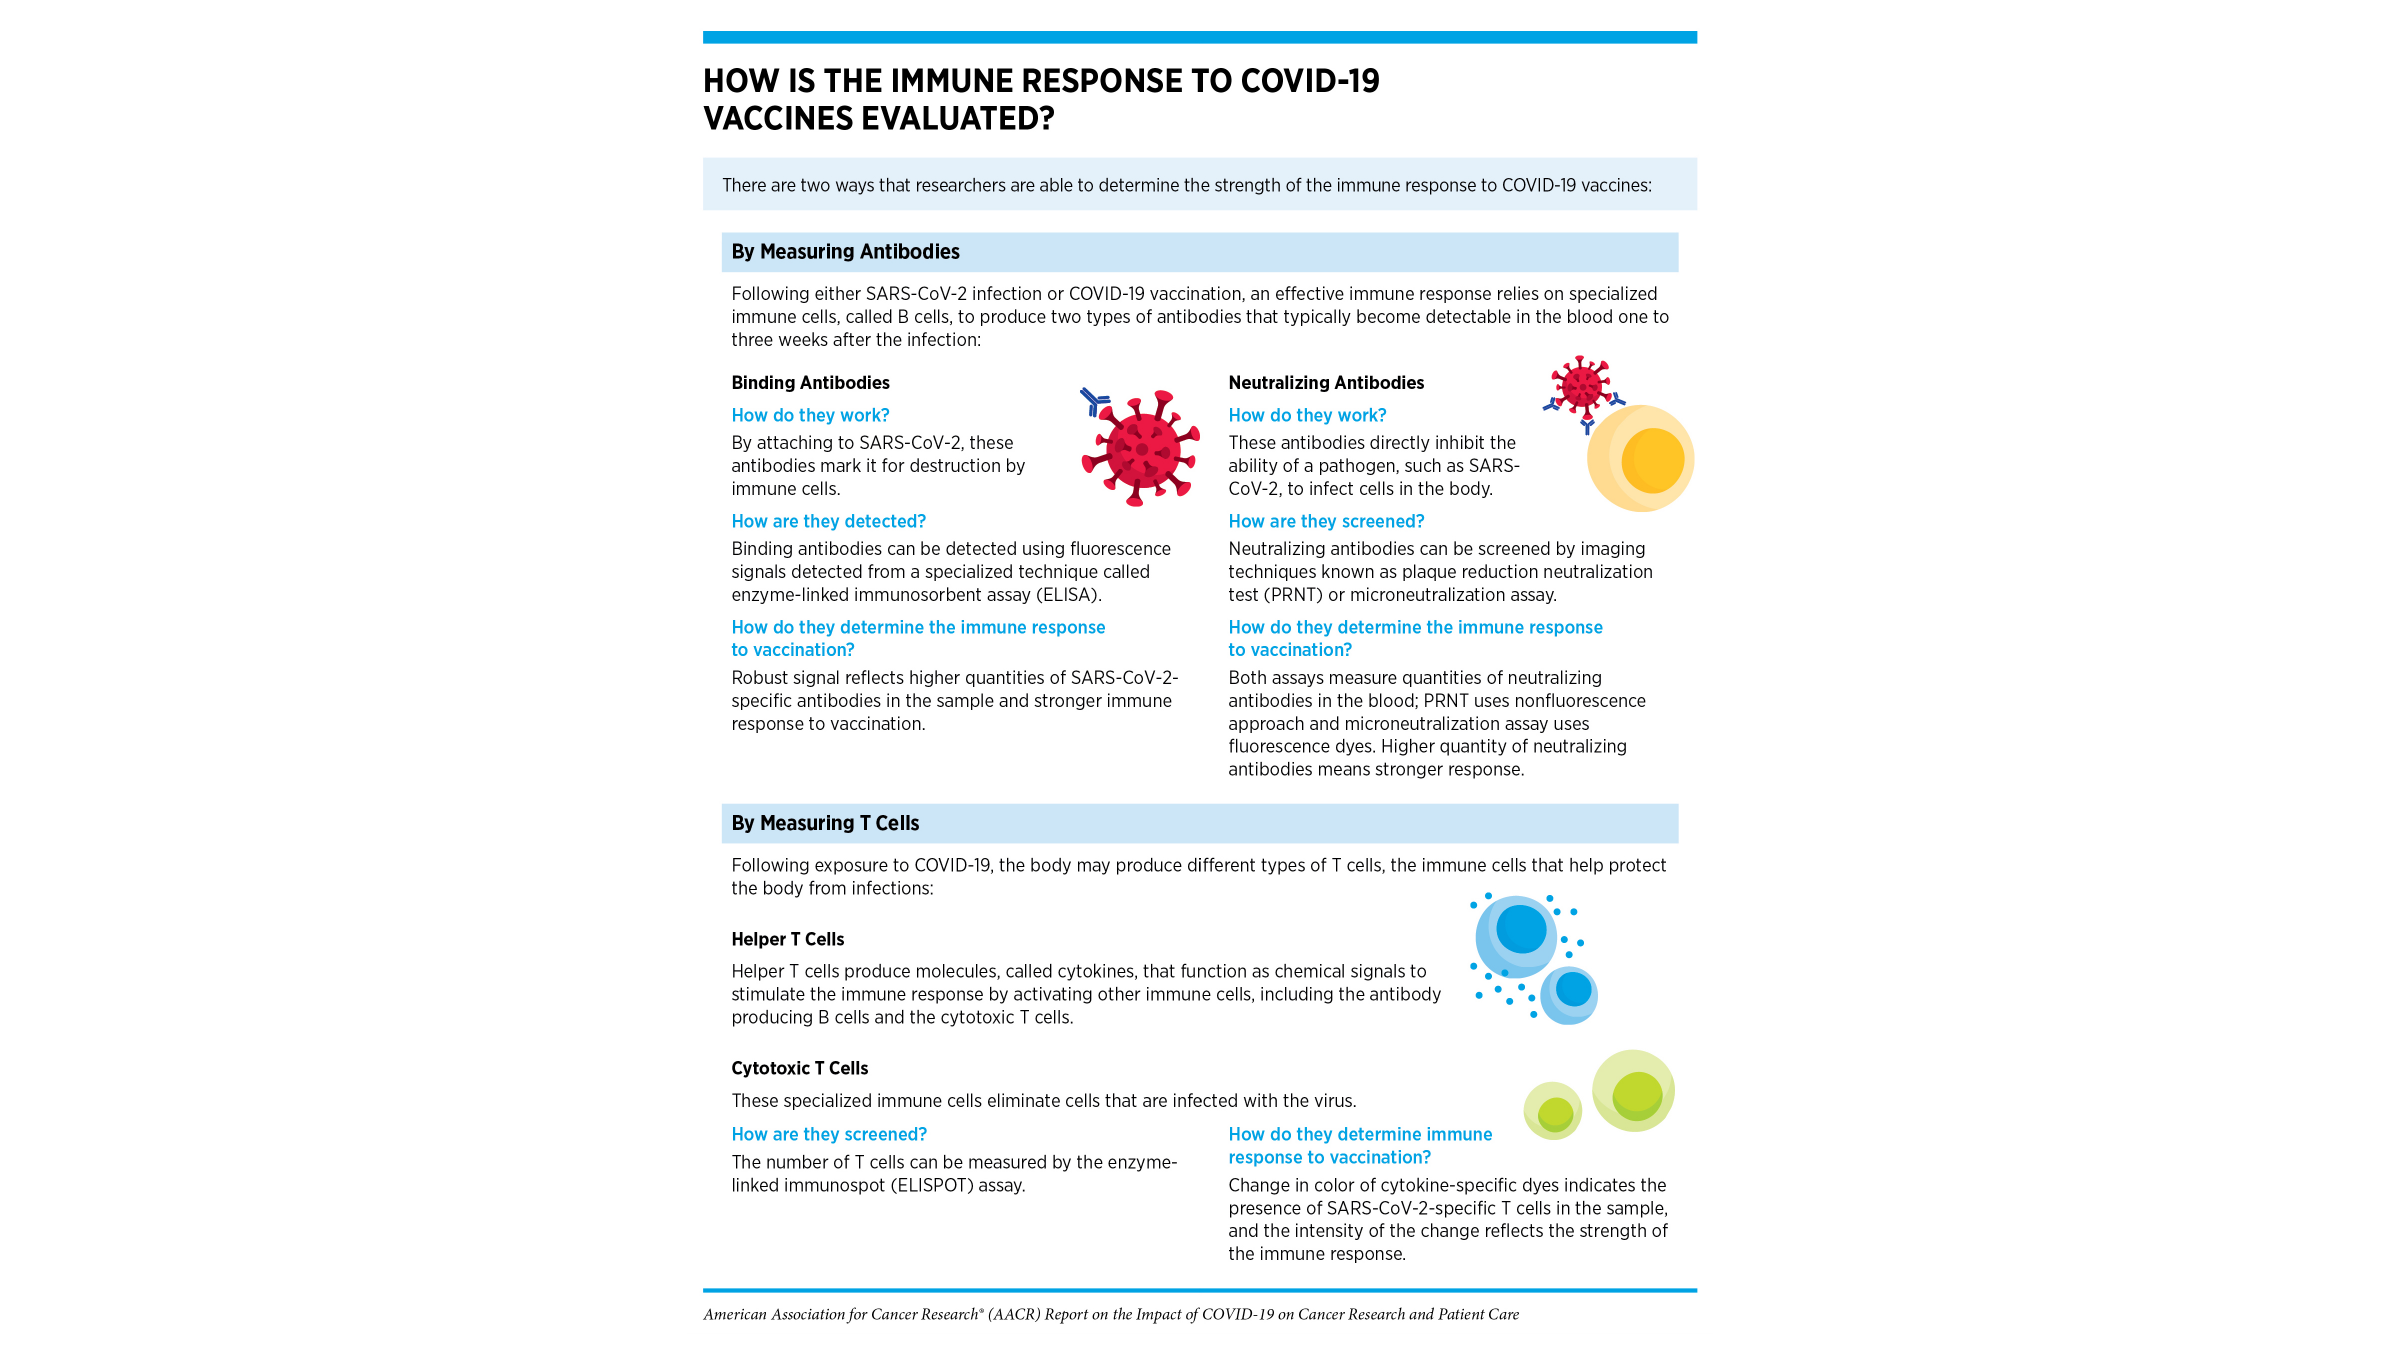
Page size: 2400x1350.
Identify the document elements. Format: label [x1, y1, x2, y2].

picture [687, 16, 1713, 1334]
